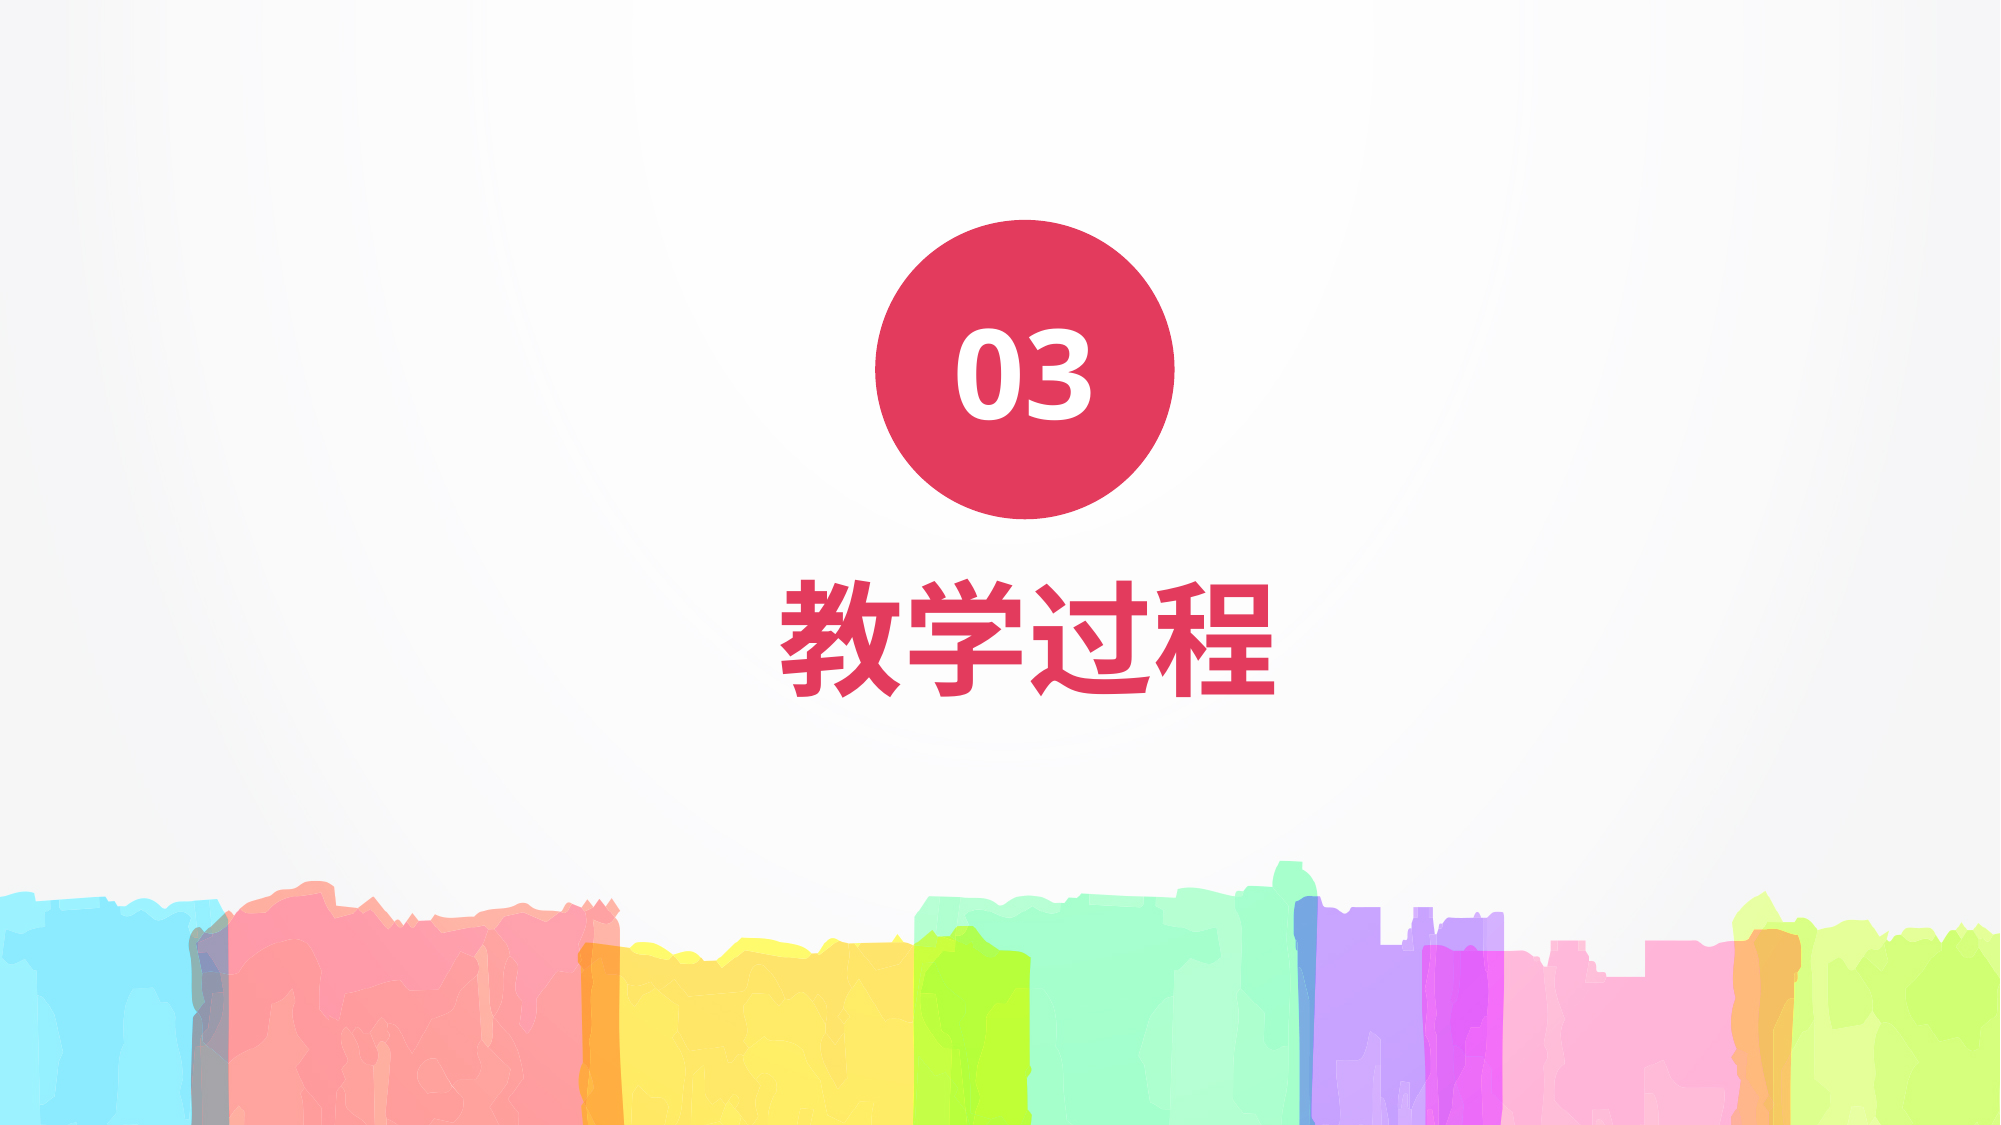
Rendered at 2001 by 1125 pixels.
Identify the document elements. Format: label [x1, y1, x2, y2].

picture [0, 0, 2000, 1125]
text_box [763, 219, 1343, 706]
